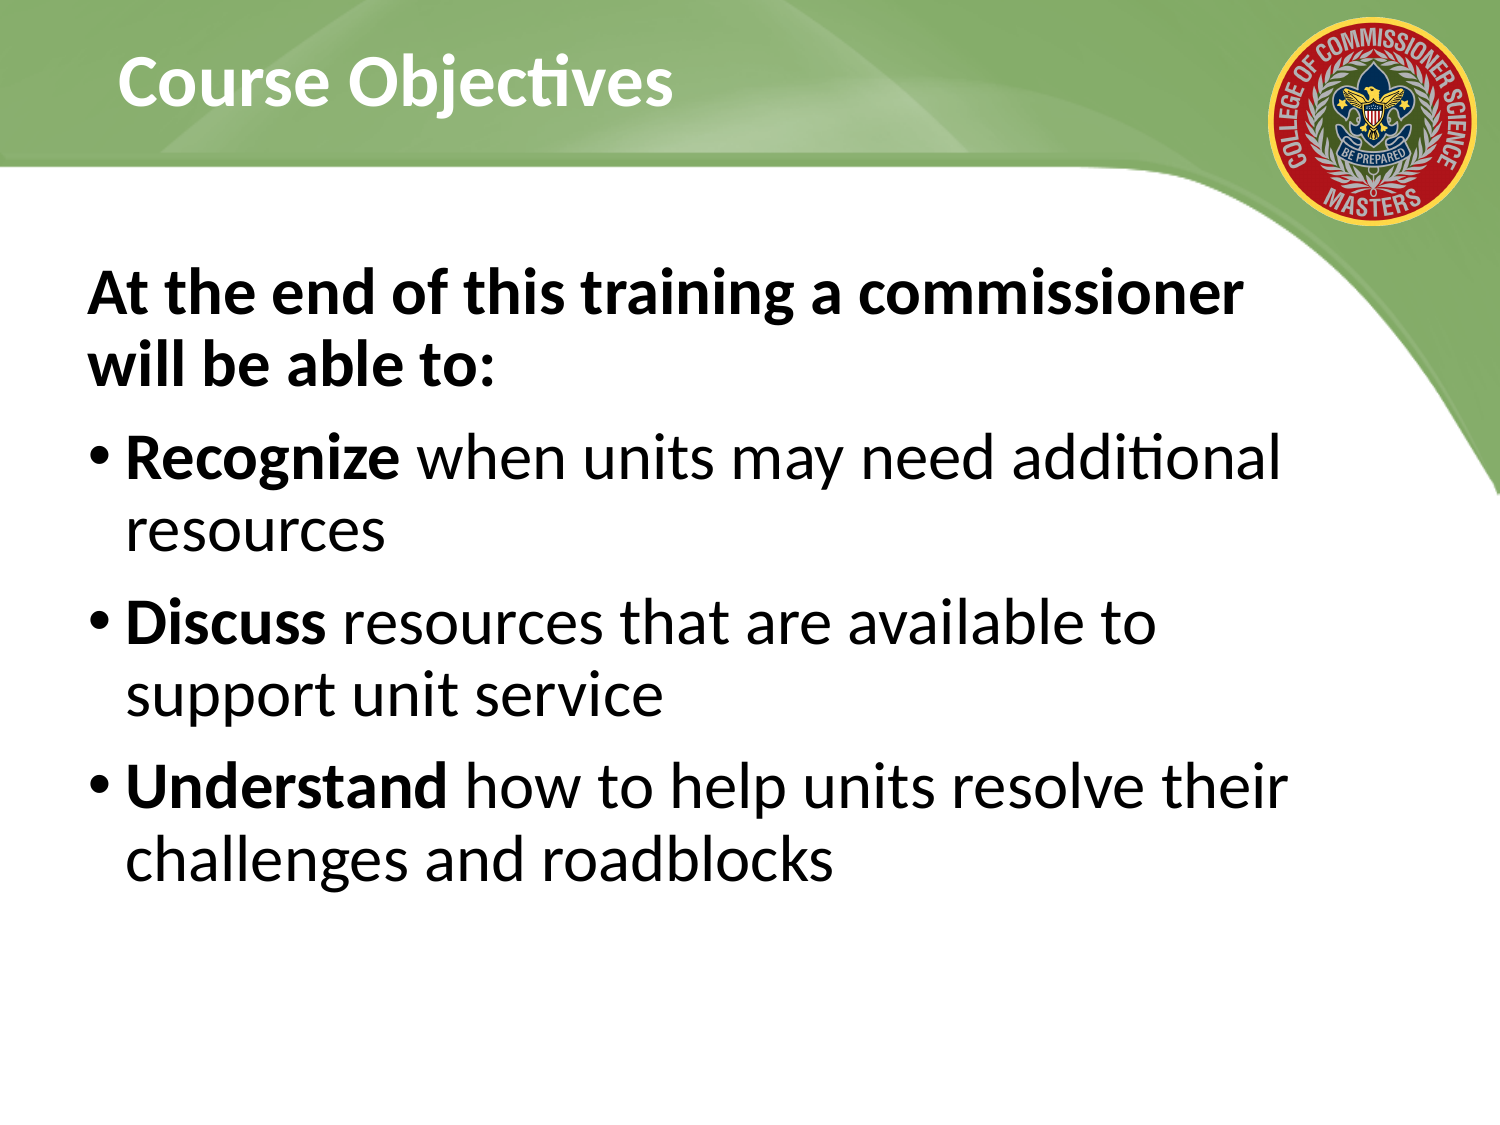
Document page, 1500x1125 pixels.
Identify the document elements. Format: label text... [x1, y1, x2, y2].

picture [1268, 17, 1477, 226]
list At the end of this training a commissioner will be able to: Recognize when units may need additional resources Discuss resources that are available to support unit service Understand how to help units resolve their challenges and roadblocks [72, 249, 1367, 964]
title Course Objectives [103, 38, 1251, 127]
